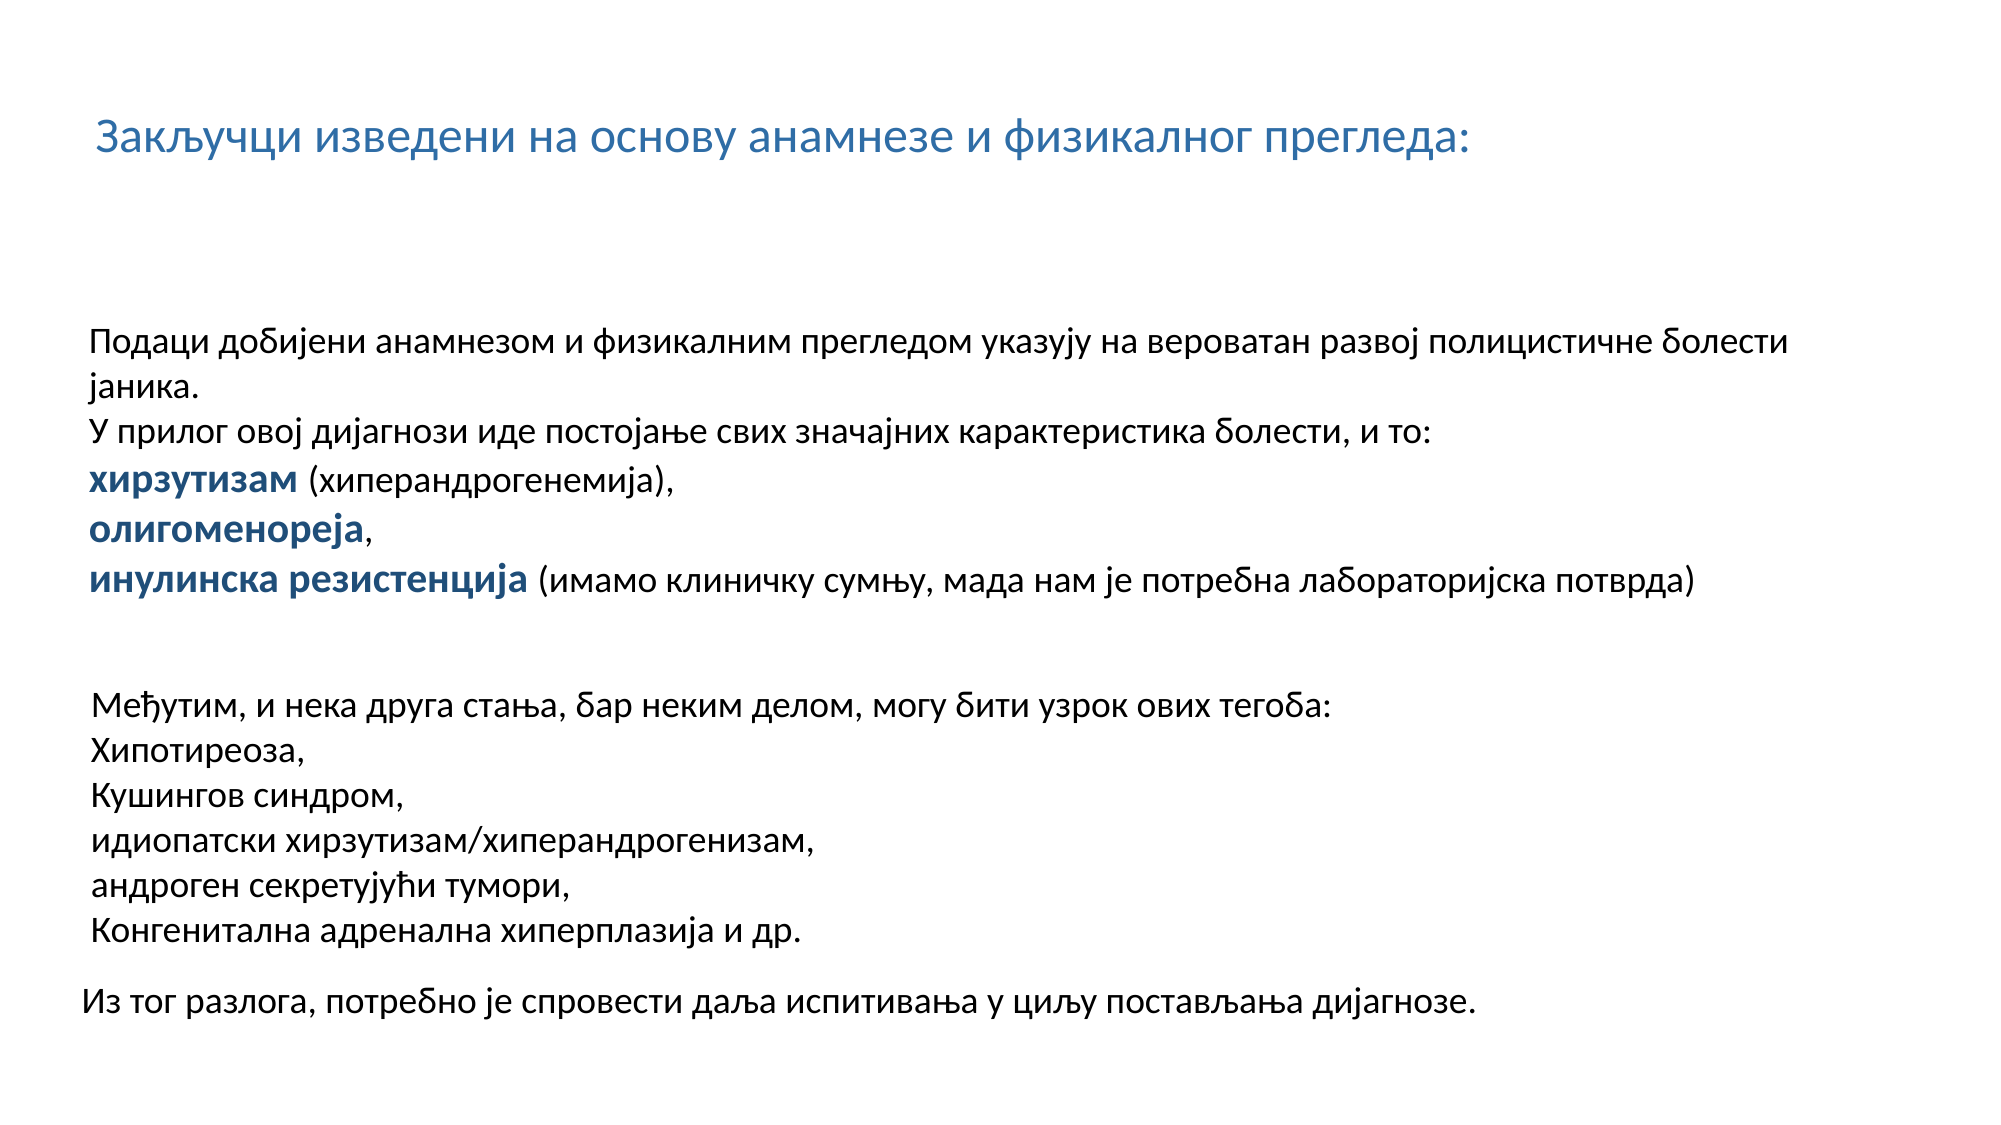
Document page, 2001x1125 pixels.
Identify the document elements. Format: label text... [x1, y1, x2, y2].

text_box Из тог разлога, потребно је спровести даља испитивања у циљу постављања дијагнозе. [66, 968, 1501, 1029]
text_box Закључци изведени на основу анамнезе и физикалног прегледа: [80, 95, 1488, 171]
text_box Међутим, и нека друга стања, бар неким делом, могу бити узрок ових тегоба: Хипотиреоза, Кушингов синдром, идиопатски хирзутизам/хиперандрогенизам, андроген секретујући тумори, Конгенитална адренална хиперплазија и др. [76, 627, 1365, 958]
text_box Подаци добијени анамнезом и физикалним прегледом указују на вероватан развој полицистичне болести јаника. У прилог овој дијагнози иде постојање свих значајних карактеристика болести, и то: хирзутизам (хиперандрогенемија), олигоменореја, инулинска резистенција (имамо клиничку сумњу, мада нам је потребна лабораторијска потврда) [73, 308, 1912, 609]
